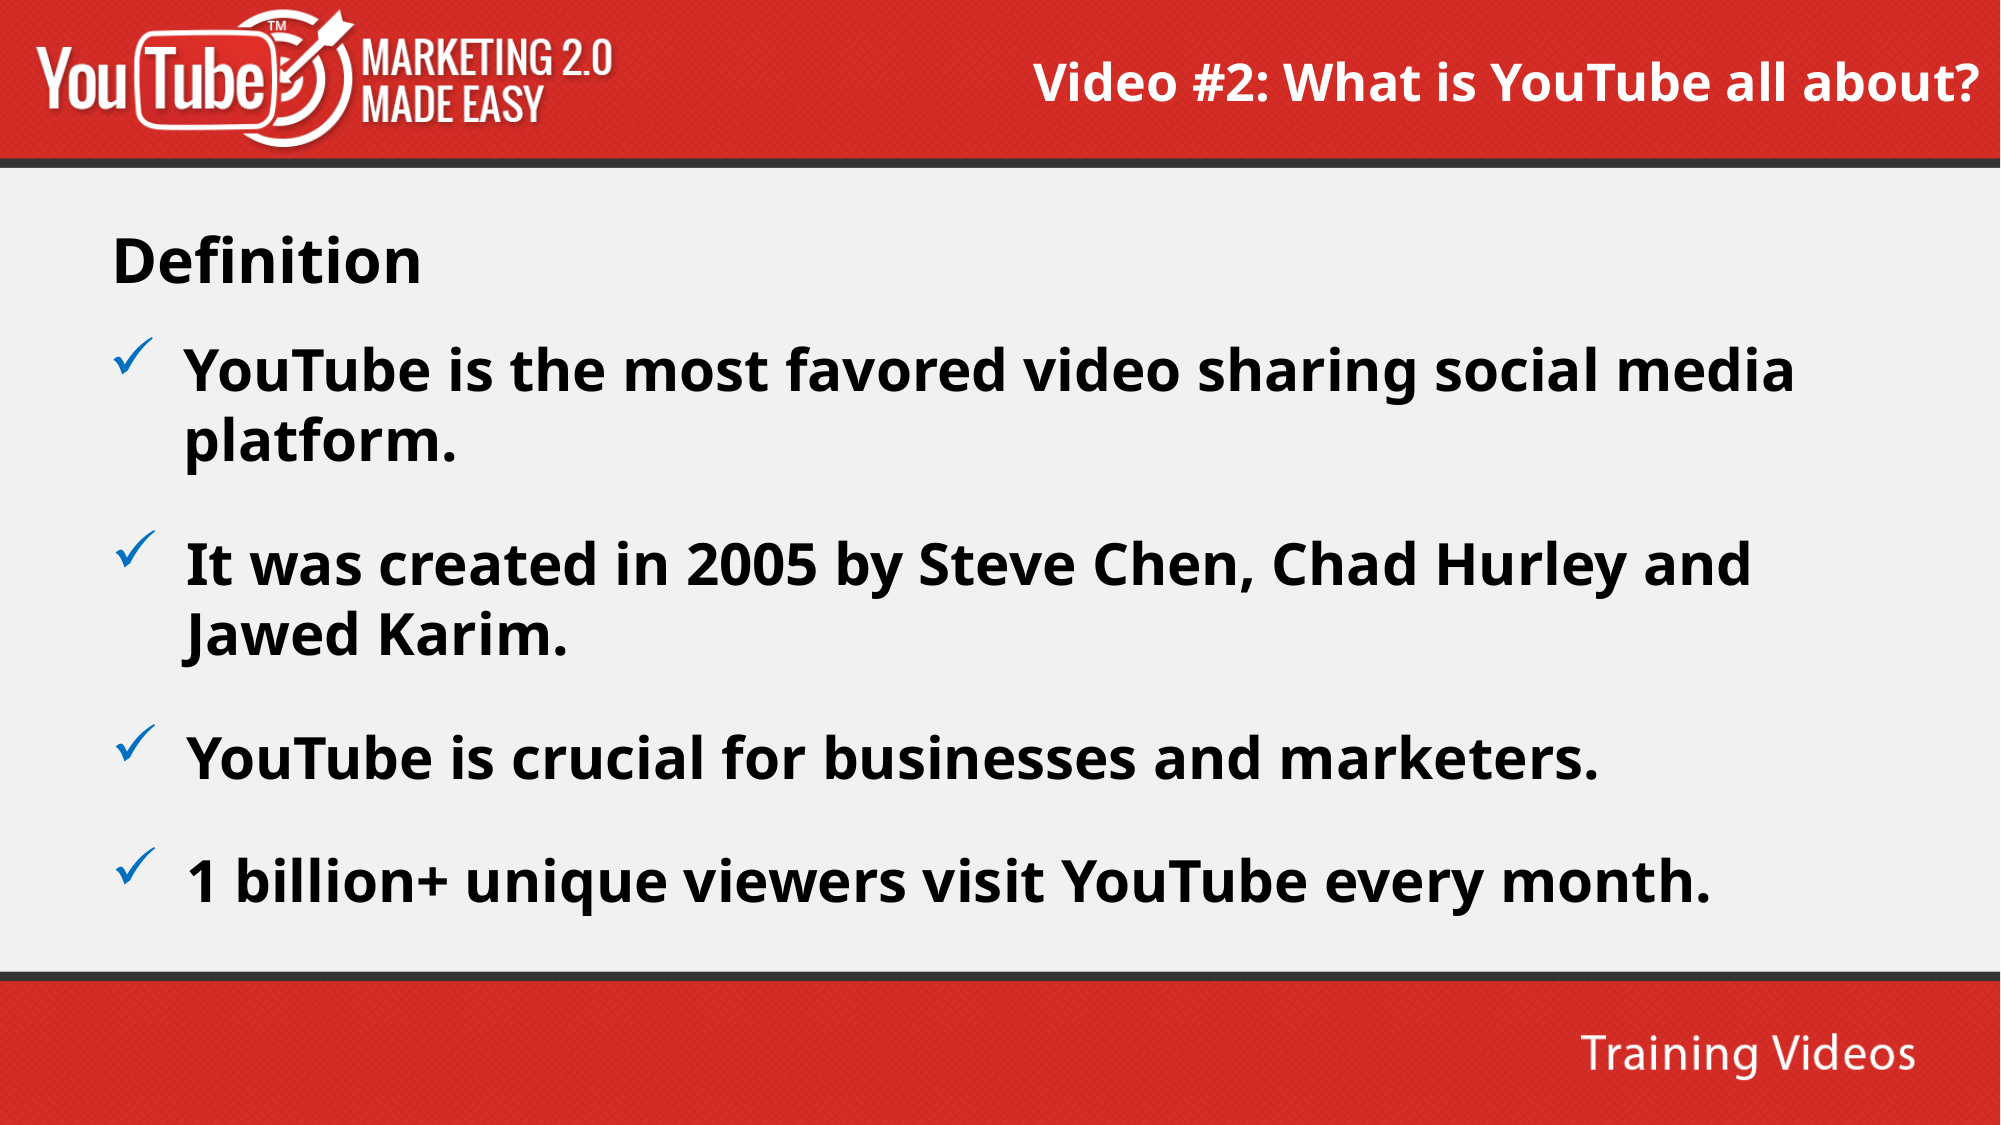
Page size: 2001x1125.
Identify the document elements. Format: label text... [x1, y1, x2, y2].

picture [0, 0, 2001, 1125]
text_box 1 billion+ unique viewers visit YouTube every month. [96, 836, 1862, 922]
text_box Video #2: What is YouTube all about? [916, 41, 1996, 119]
text_box YouTube is crucial for businesses and marketers. [96, 713, 1949, 799]
text_box Definition [96, 213, 1934, 303]
text_box It was created in 2005 by Steve Chen, Chad Hurley and Jawed Karim. [96, 519, 1949, 675]
text_box YouTube is the most favored video sharing social media platform. [94, 325, 1949, 481]
